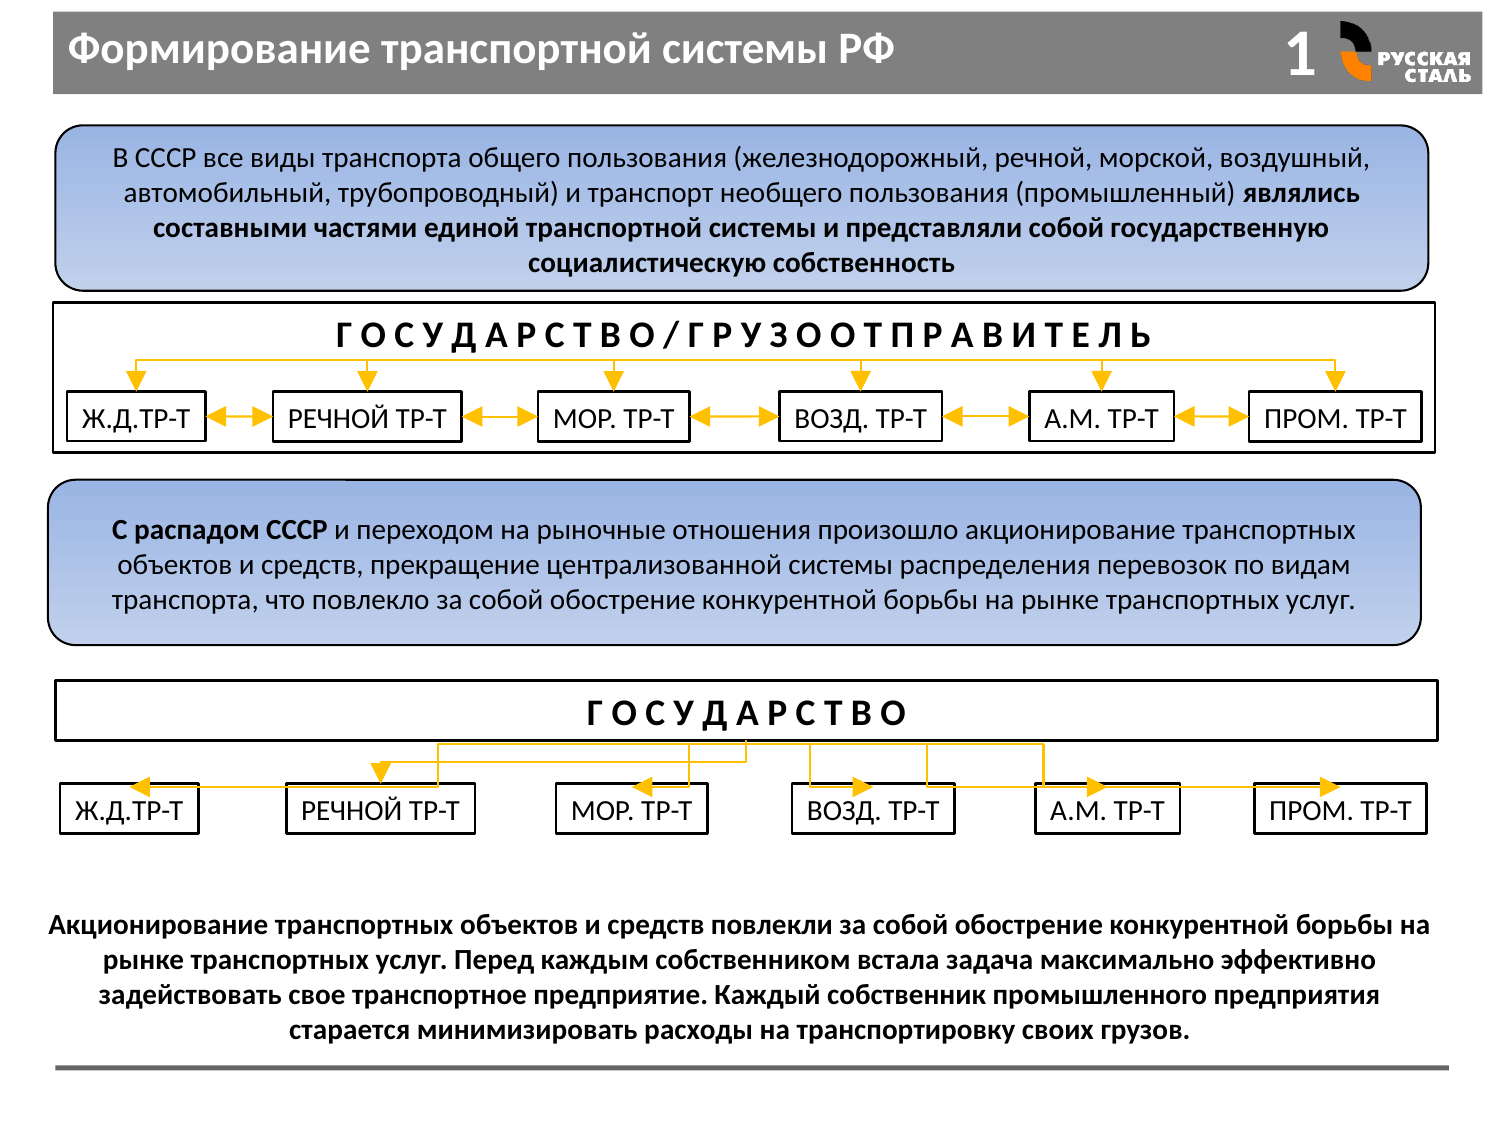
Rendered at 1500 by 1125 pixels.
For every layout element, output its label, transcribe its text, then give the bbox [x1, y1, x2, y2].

text_box Формирование транспортной системы РФ [1332, 11, 1483, 95]
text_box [52, 302, 1436, 455]
text_box С распадом СССР и переходом на рыночные отношения произошло акционирование транспортных объектов и средств, прекращение централизованной системы распределения перевозок по видам транспорта, что повлекло за собой обострение конкурентной борьбы на рынке транспортных услуг. [45, 477, 1423, 648]
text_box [55, 680, 1438, 835]
text_box [55, 1065, 1449, 1071]
text_box Акционирование транспортных объектов и средств повлекли за собой обострение конкурентной борьбы на рынке транспортных услуг. Перед каждым собственником встала задача максимально эффективно задействовать свое транспортное предприятие. Каждый собственник промышленного предприятия старается минимизировать расходы на транспортировку своих грузов. [29, 897, 1451, 1053]
picture [1340, 21, 1473, 85]
text_box Формирование транспортной системы РФ [53, 11, 1268, 95]
text_box 1 [1268, 0, 1332, 96]
text_box В СССР все виды транспорта общего пользования (железнодорожный, речной, морской, воздушный, автомобильный, трубопроводный) и транспорт необщего пользования (промышленный) являлись составными частями единой транспортной системы и представляли собой государственную социалистическую собственность [53, 123, 1431, 293]
